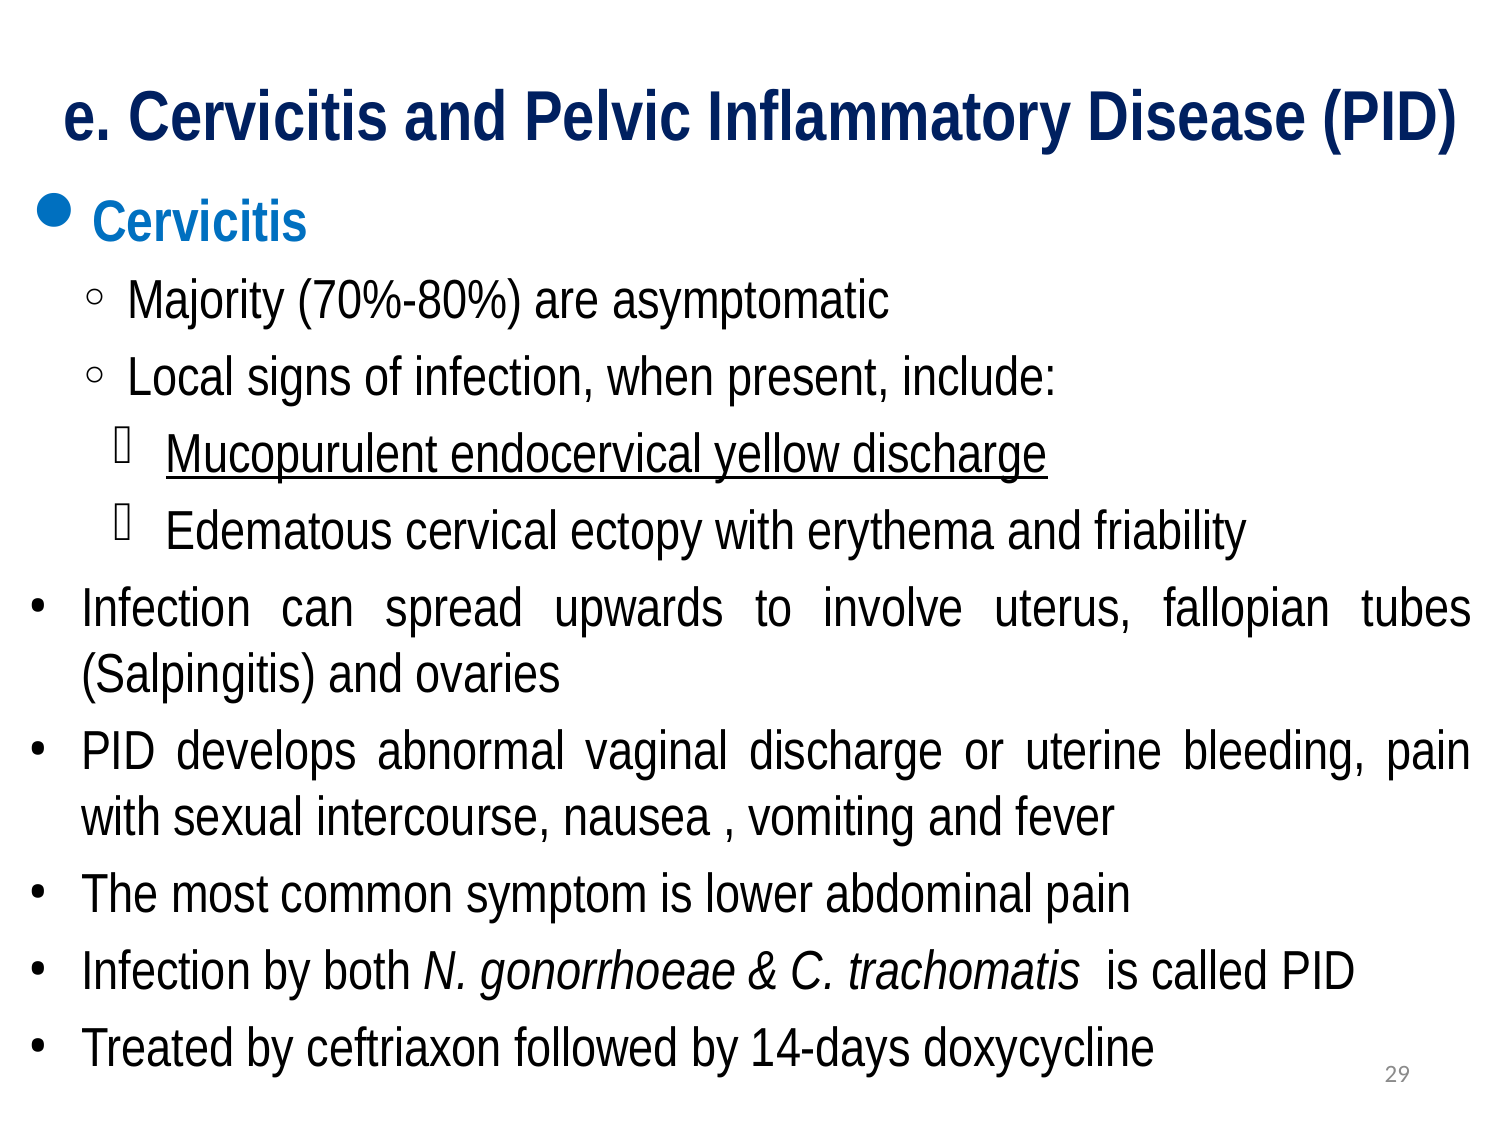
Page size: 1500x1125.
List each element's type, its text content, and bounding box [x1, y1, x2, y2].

footer [512, 1042, 988, 1103]
list Cervicitis Majority (70%-80%) are asymptomatic Local signs of infection, when present, include: Mucopurulent endocervical yellow discharge Edematous cervical ectopy with erythema and friability Infection can spread upwards to involve uterus, fallopian tubes (Salpingitis) and ovaries PID develops abnormal vaginal discharge or uterine bleeding, pain with sexual intercourse, nausea , vomiting and fever The most common symptom is lower abdominal pain Infection by both N. gonorrhoeae & C. trachomatis is called PID Treated by ceftriaxon followed by 14-days doxycycline [12, 174, 1488, 1100]
title e. Cervicitis and Pelvic Inflammatory Disease (PID) [24, 62, 1500, 163]
slide_number 29 [1074, 1042, 1425, 1103]
